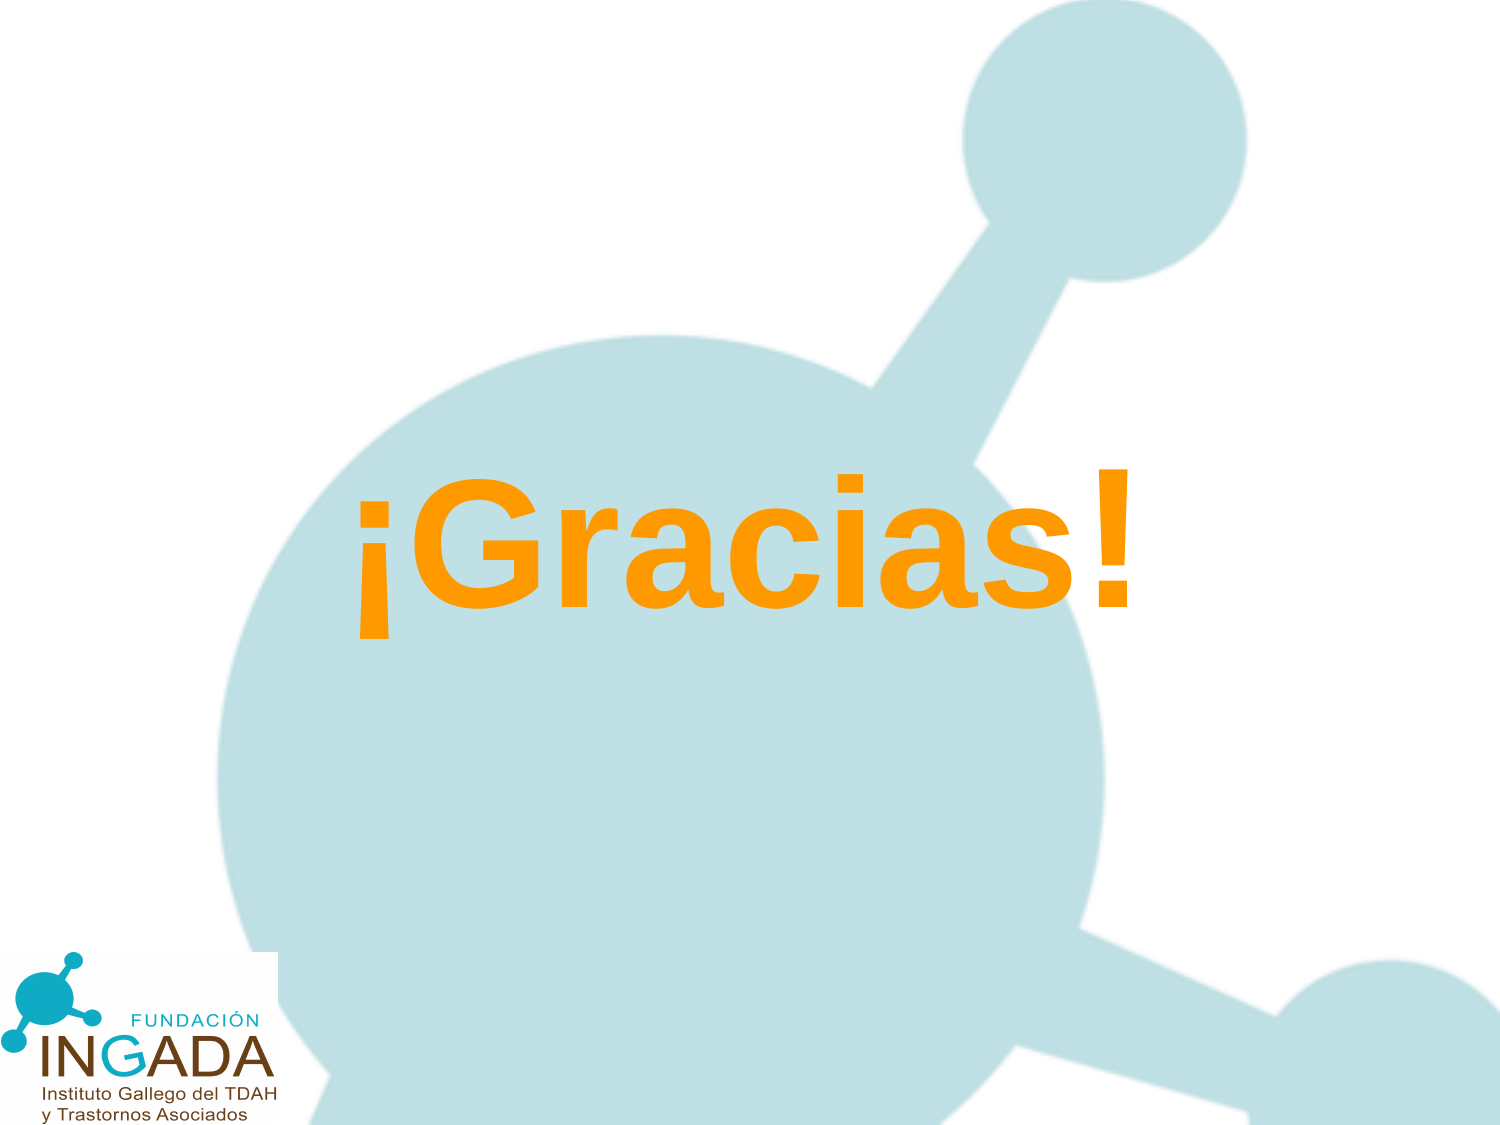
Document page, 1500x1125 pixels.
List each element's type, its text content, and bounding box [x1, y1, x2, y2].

picture [1, 952, 278, 1124]
text_box ¡Gracias! [76, 243, 1412, 811]
